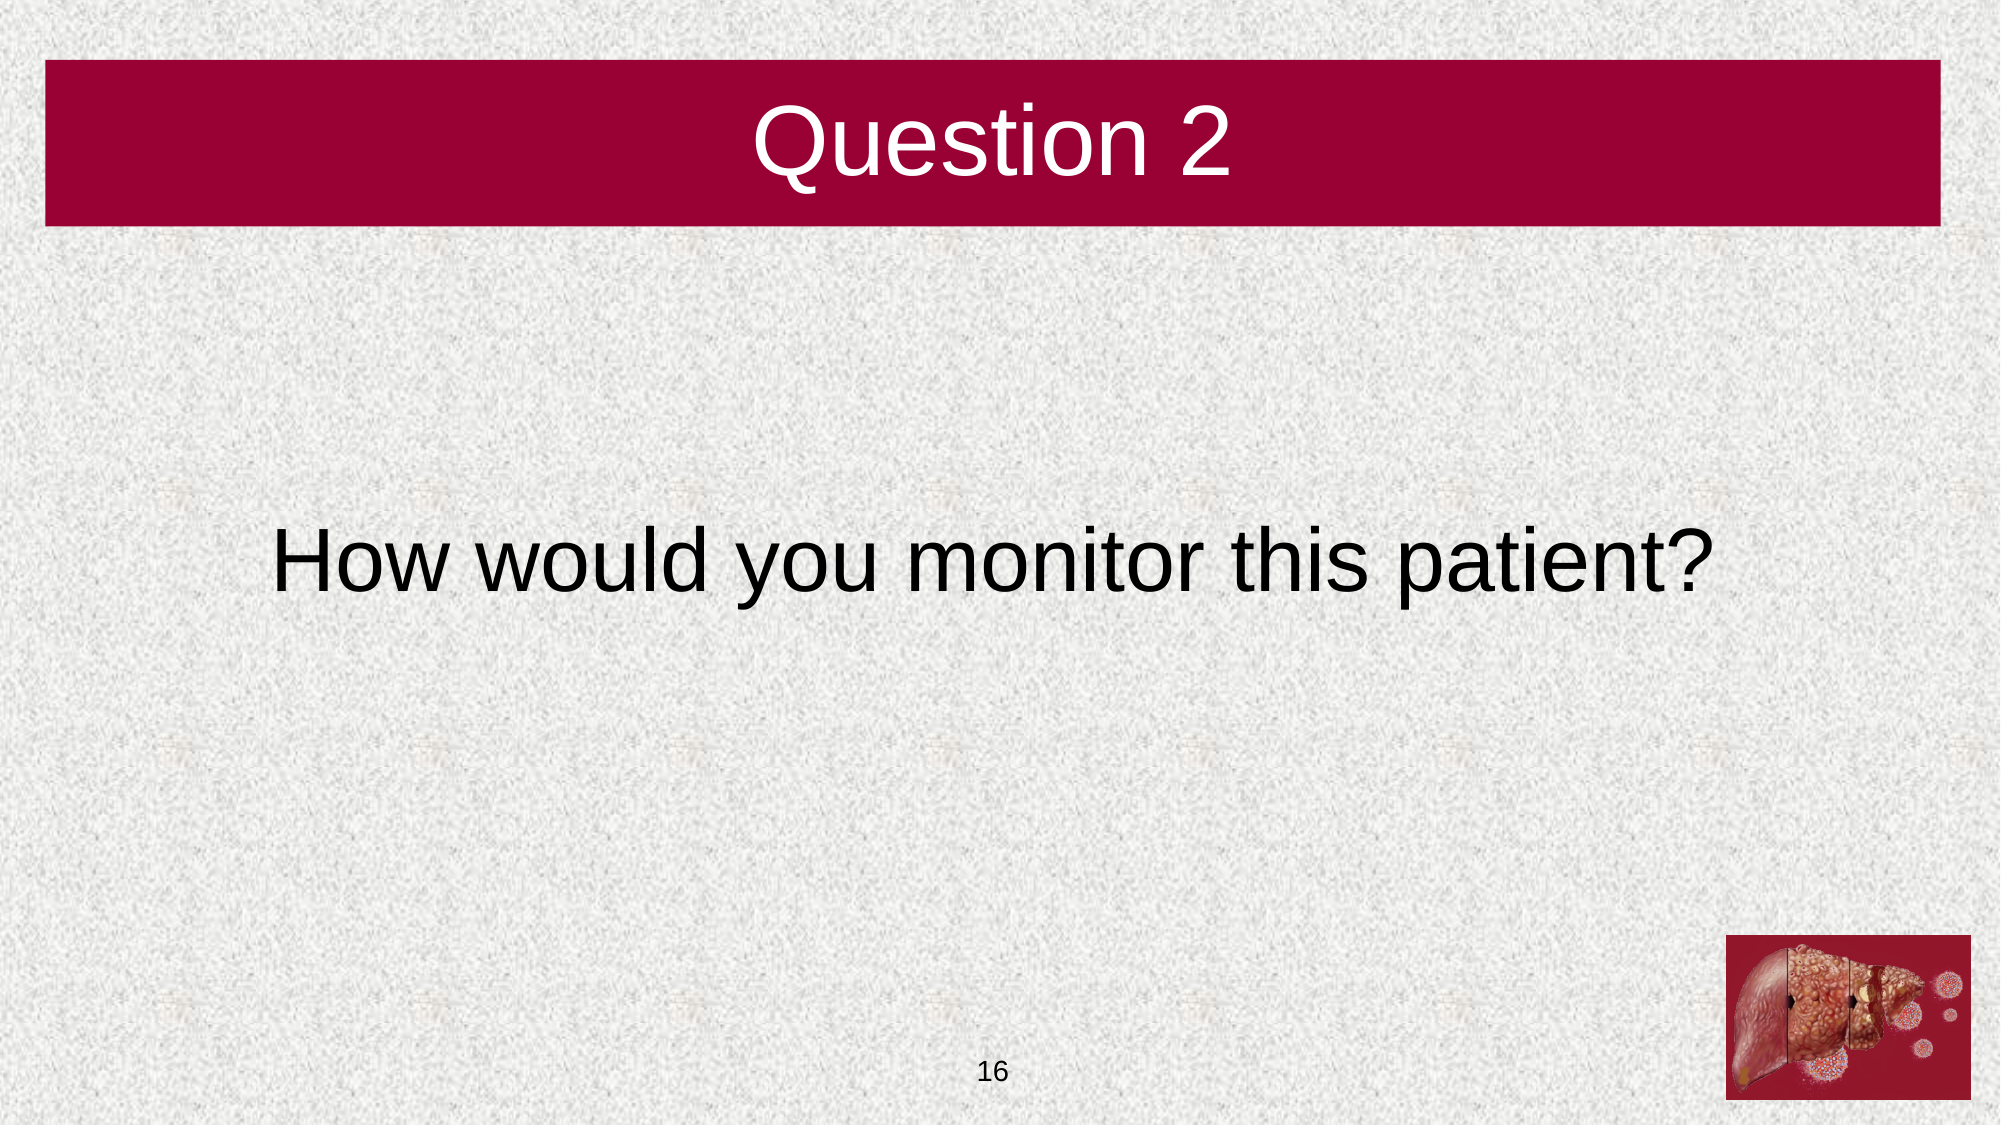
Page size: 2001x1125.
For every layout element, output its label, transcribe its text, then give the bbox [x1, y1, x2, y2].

title Question 2 [45, 59, 1941, 227]
picture [0, 0, 2001, 1125]
slide_number 16 [767, 1039, 1218, 1100]
list How would you monitor this patient? [95, 506, 1891, 619]
